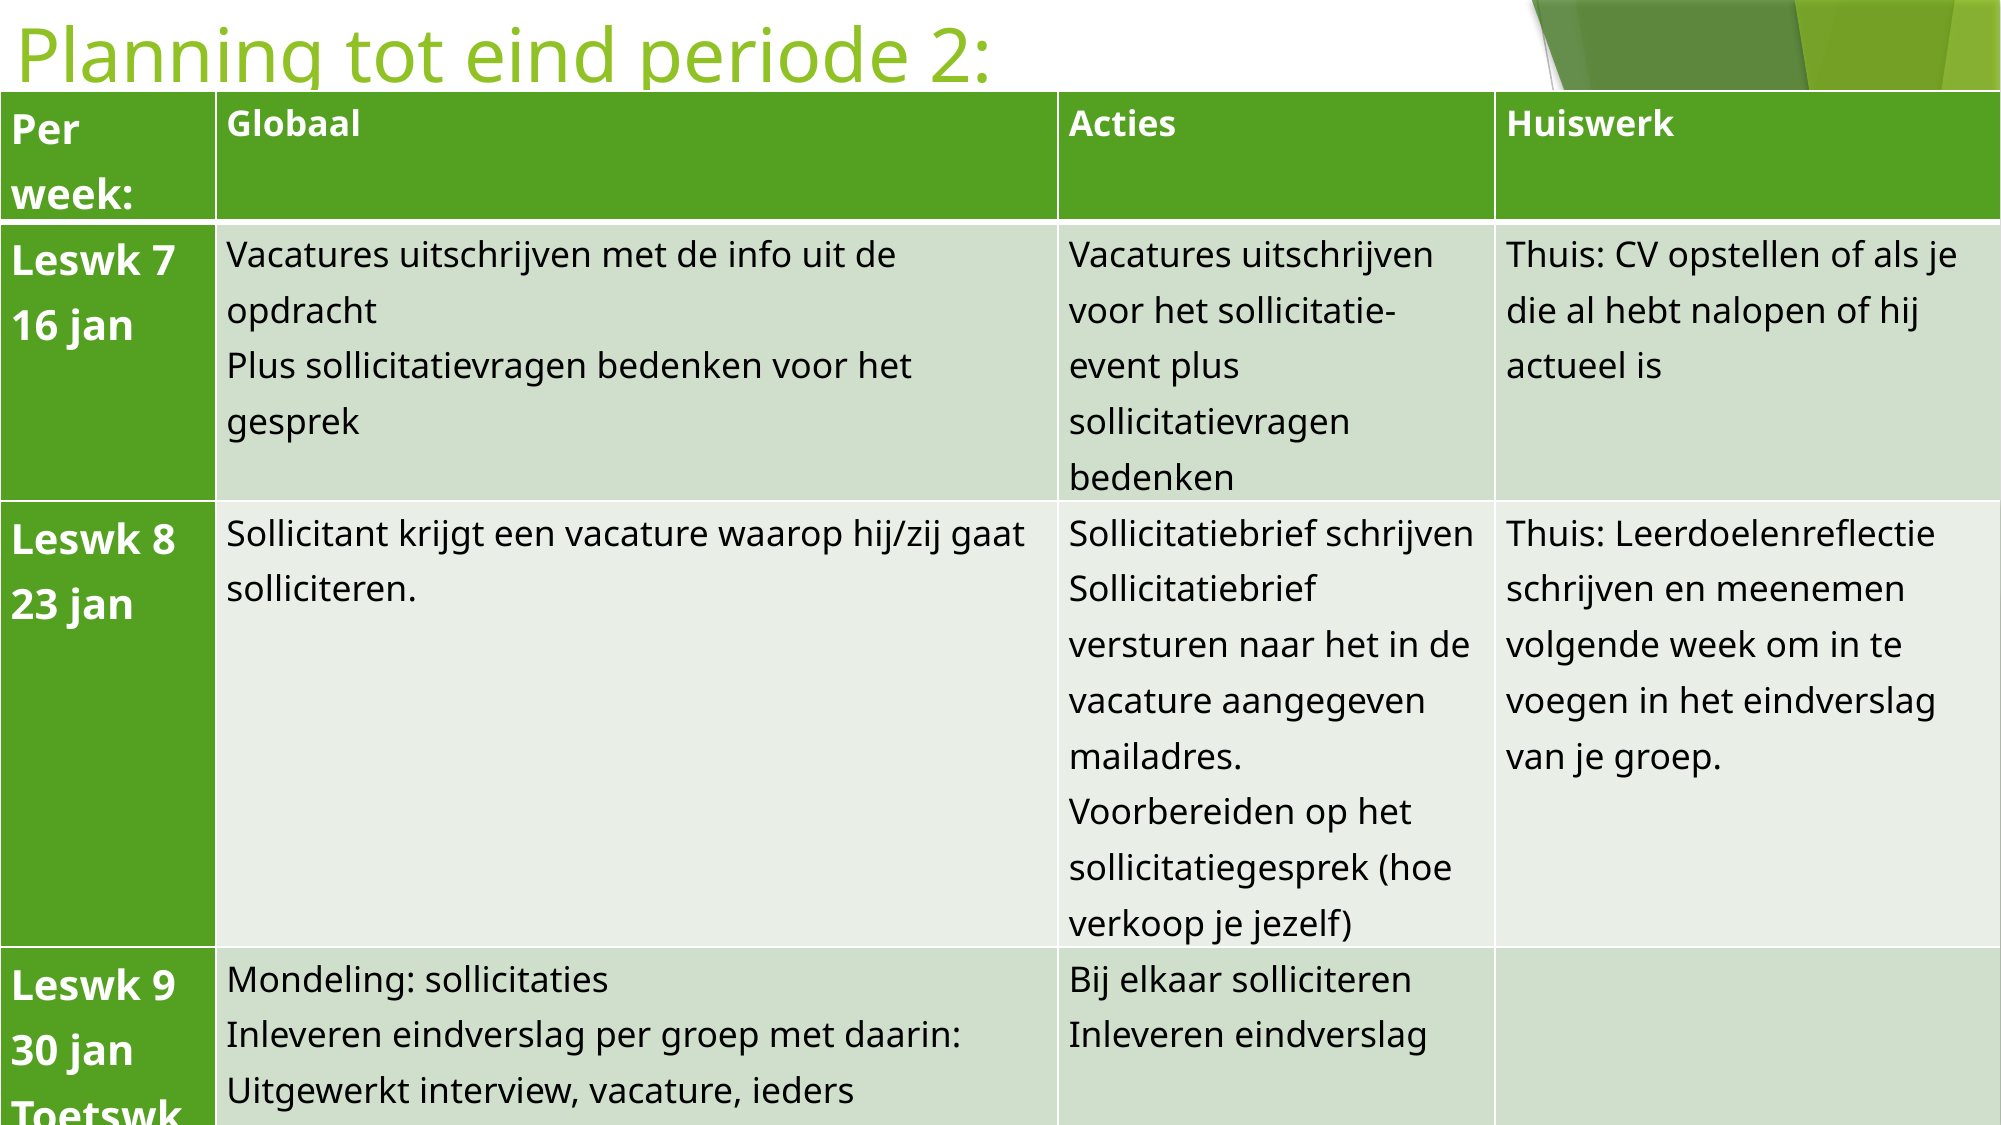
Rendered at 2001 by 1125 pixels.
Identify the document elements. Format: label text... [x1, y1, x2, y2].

table_cell Vacatures uitschrijven met de info uit de opdracht Plus sollicitatievragen bedenken voor het gesprek [217, 225, 1057, 500]
table_cell Leswk 7 16 jan [1, 225, 215, 500]
table_cell Sollicitatiebrief schrijven Sollicitatiebrief versturen naar het in de vacature aangegeven mailadres. Voorbereiden op het sollicitatiegesprek (hoe verkoop je jezelf) [1059, 502, 1494, 946]
table_cell Vacatures uitschrijven voor het sollicitatie-event plus sollicitatievragen bedenken [1059, 225, 1494, 500]
table_cell Sollicitant krijgt een vacature waarop hij/zij gaat solliciteren. [217, 502, 1057, 946]
table_cell Leswk 9 30 jan Toetswk [1, 948, 215, 1125]
table_cell Leswk 8 23 jan [1, 502, 215, 946]
table_cell Thuis: CV opstellen of als je die al hebt nalopen of hij actueel is [1496, 225, 2000, 500]
table_cell Thuis: Leerdoelenreflectie schrijven en meenemen volgende week om in te voegen in het eindverslag van je groep. [1496, 502, 2000, 946]
table_cell [1496, 948, 2000, 1125]
title Planning tot eind periode 2: [0, 0, 1411, 90]
table_header Huiswerk [1496, 92, 2000, 219]
table_cell Bij elkaar solliciteren Inleveren eindverslag [1059, 948, 1494, 1125]
table_header Globaal [217, 92, 1057, 219]
table_header Per week: [1, 92, 215, 219]
table_header Acties [1059, 92, 1494, 219]
table_cell Mondeling: sollicitaties Inleveren eindverslag per groep met daarin: Uitgewerkt interview, vacature, ieders soll.brieven & CV’s plus individuele reflecties op leerdoelen [217, 948, 1057, 1125]
